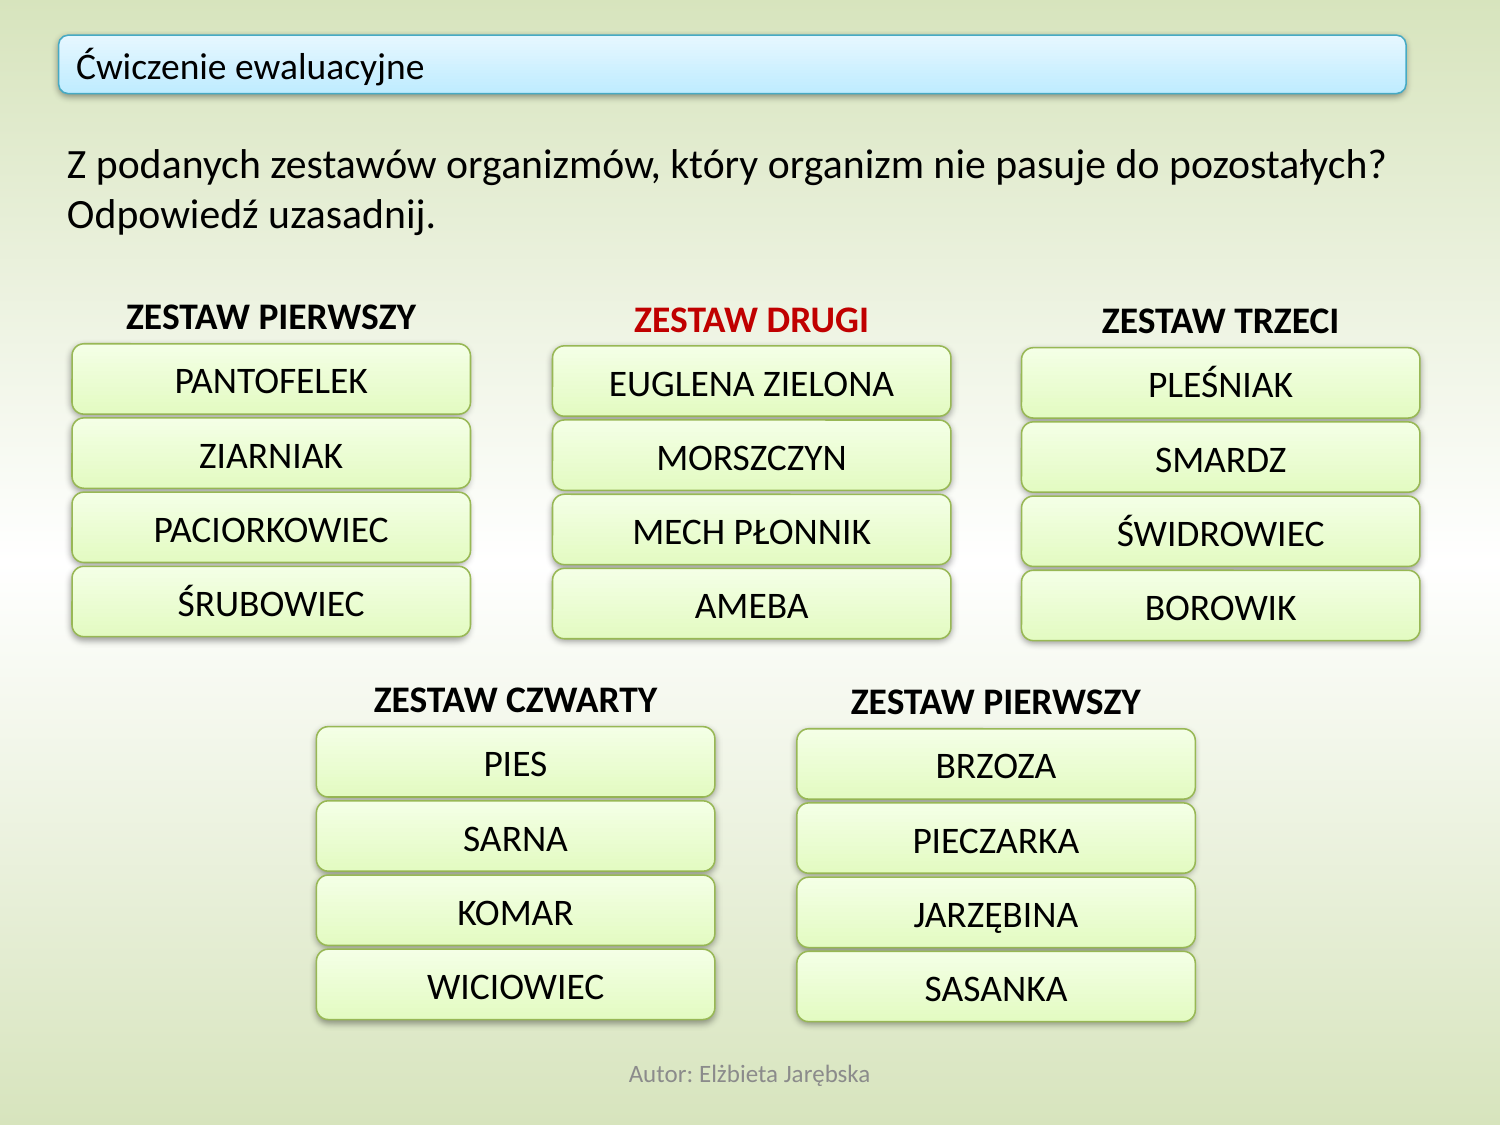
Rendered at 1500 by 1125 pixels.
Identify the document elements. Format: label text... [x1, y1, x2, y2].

text_box BOROWIK [1020, 569, 1421, 642]
text_box KOMAR [315, 874, 716, 947]
text_box ZESTAW DRUGI [540, 287, 963, 347]
text_box Ćwiczenie ewaluacyjne [57, 34, 1407, 95]
text_box ZESTAW PIERWSZY [60, 285, 483, 345]
text_box ŚWIDROWIEC [1020, 495, 1421, 568]
text_box Z podanych zestawów organizmów, który organizm nie pasuje do pozostałych? Odpowiedź uzasadnij. [51, 129, 1412, 245]
text_box BRZOZA [796, 730, 1197, 800]
text_box ZESTAW TRZECI [1009, 288, 1432, 349]
text_box PACIORKOWIEC [71, 491, 472, 564]
text_box ZESTAW CZWARTY [304, 667, 727, 728]
text_box PLEŚNIAK [1020, 349, 1421, 419]
text_box SMARDZ [1020, 421, 1421, 493]
text_box AMEBA [551, 567, 952, 640]
footer Autor: Elżbieta Jarębska [512, 1042, 988, 1103]
text_box MORSZCZYN [551, 419, 952, 492]
text_box ZESTAW PIERWSZY [785, 669, 1207, 730]
text_box PIES [315, 728, 716, 798]
text_box WICIOWIEC [315, 948, 716, 1021]
text_box PANTOFELEK [71, 345, 472, 415]
text_box PIECZARKA [796, 802, 1197, 875]
text_box ŚRUBOWIEC [71, 565, 472, 638]
text_box MECH PŁONNIK [551, 493, 952, 566]
text_box ZIARNIAK [71, 417, 472, 490]
text_box SASANKA [796, 950, 1197, 1023]
text_box EUGLENA ZIELONA [551, 347, 952, 417]
text_box JARZĘBINA [796, 876, 1197, 949]
text_box SARNA [315, 800, 716, 872]
